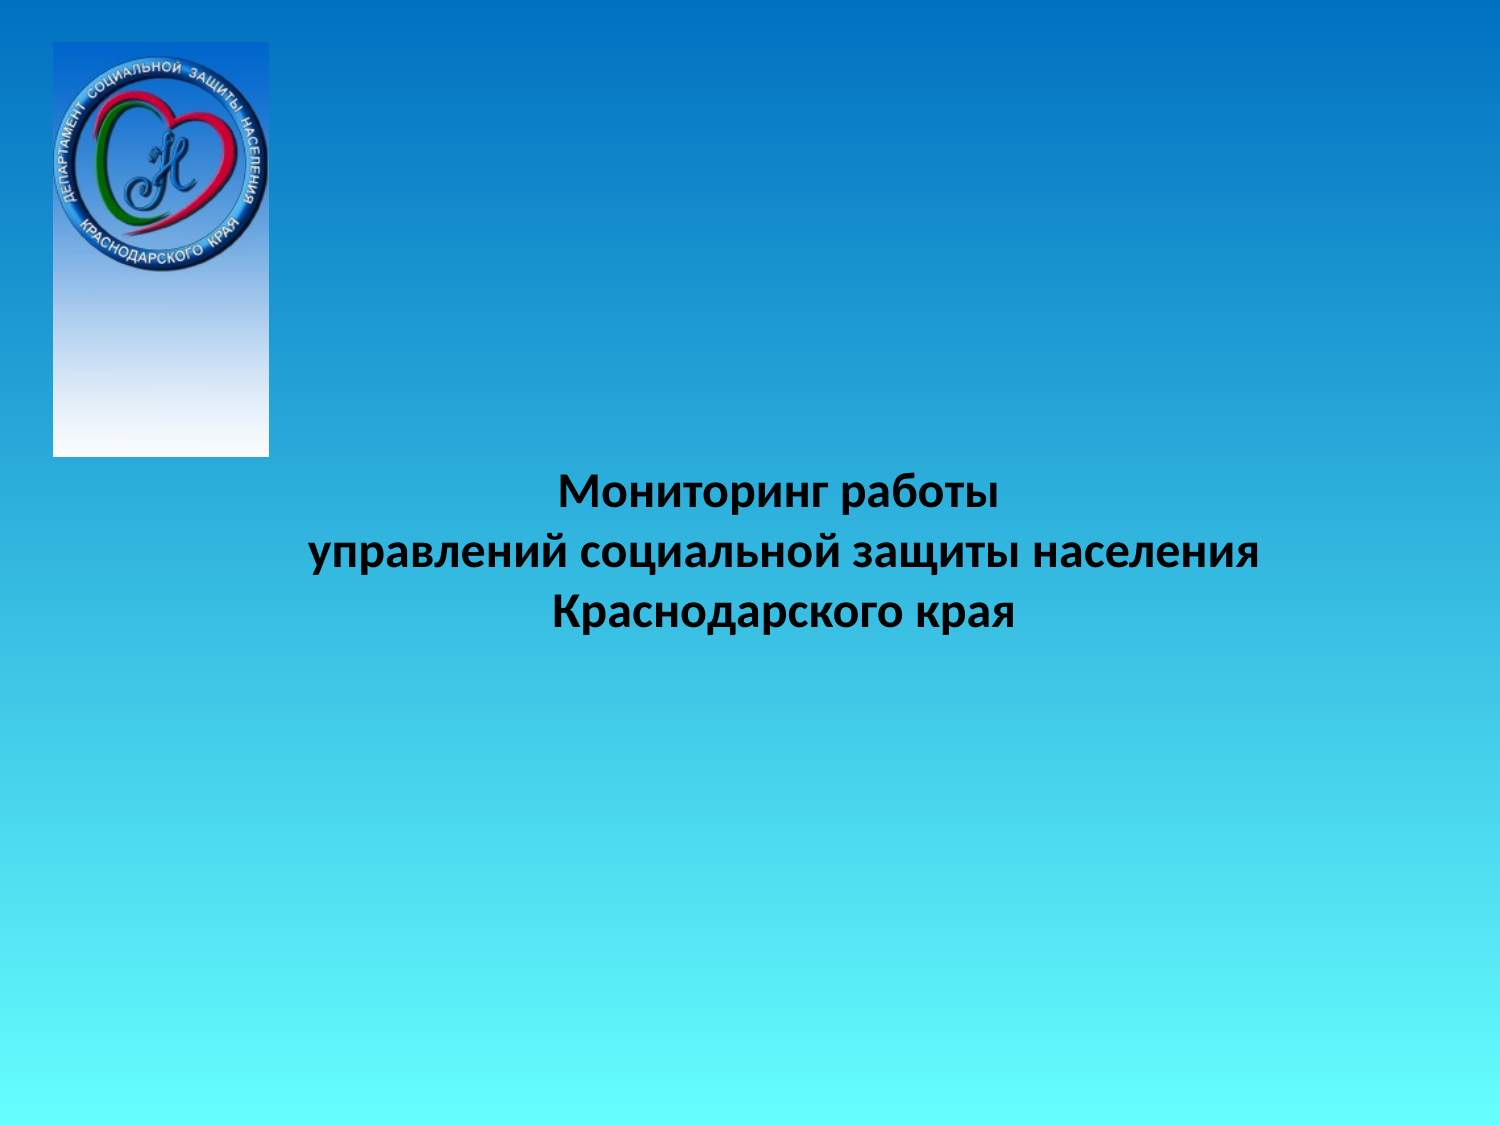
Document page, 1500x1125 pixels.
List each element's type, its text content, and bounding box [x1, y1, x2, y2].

text_box Мониторинг работы управлений социальной защиты населения Краснодарского края [242, 449, 1327, 645]
picture [52, 42, 270, 457]
